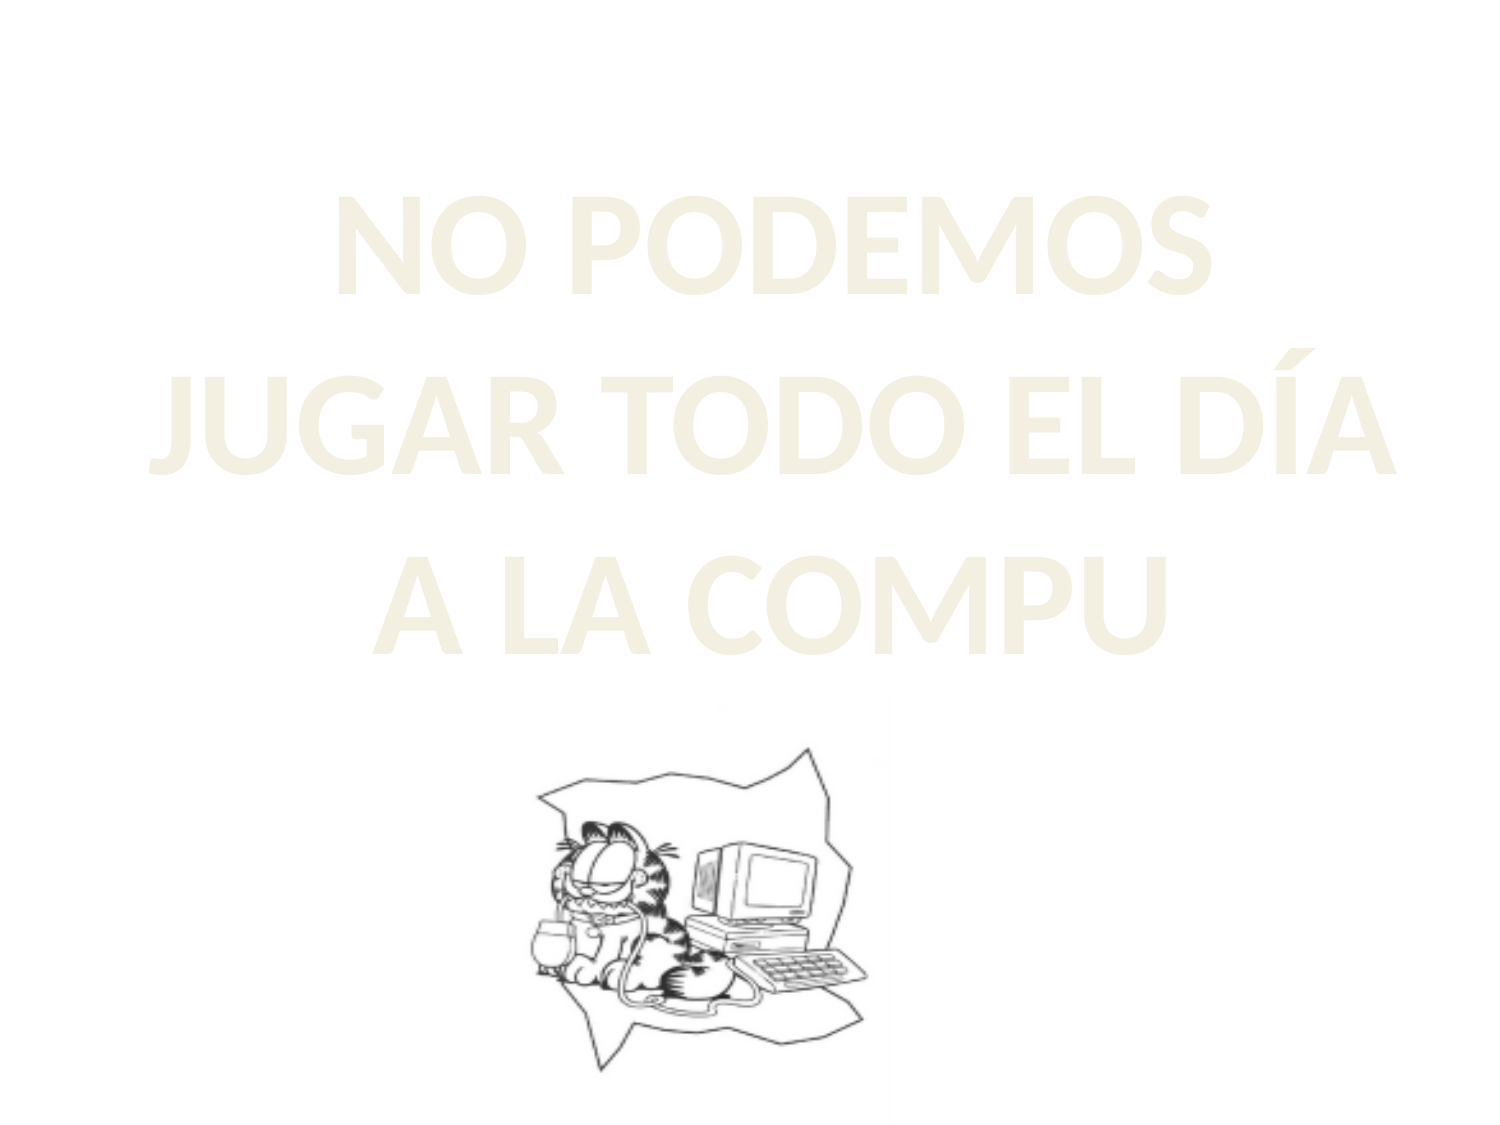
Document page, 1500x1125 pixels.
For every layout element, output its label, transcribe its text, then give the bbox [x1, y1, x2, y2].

picture [501, 692, 892, 1125]
text_box NO PODEMOS JUGAR TODO EL DÍA A LA COMPU [112, 137, 1435, 693]
